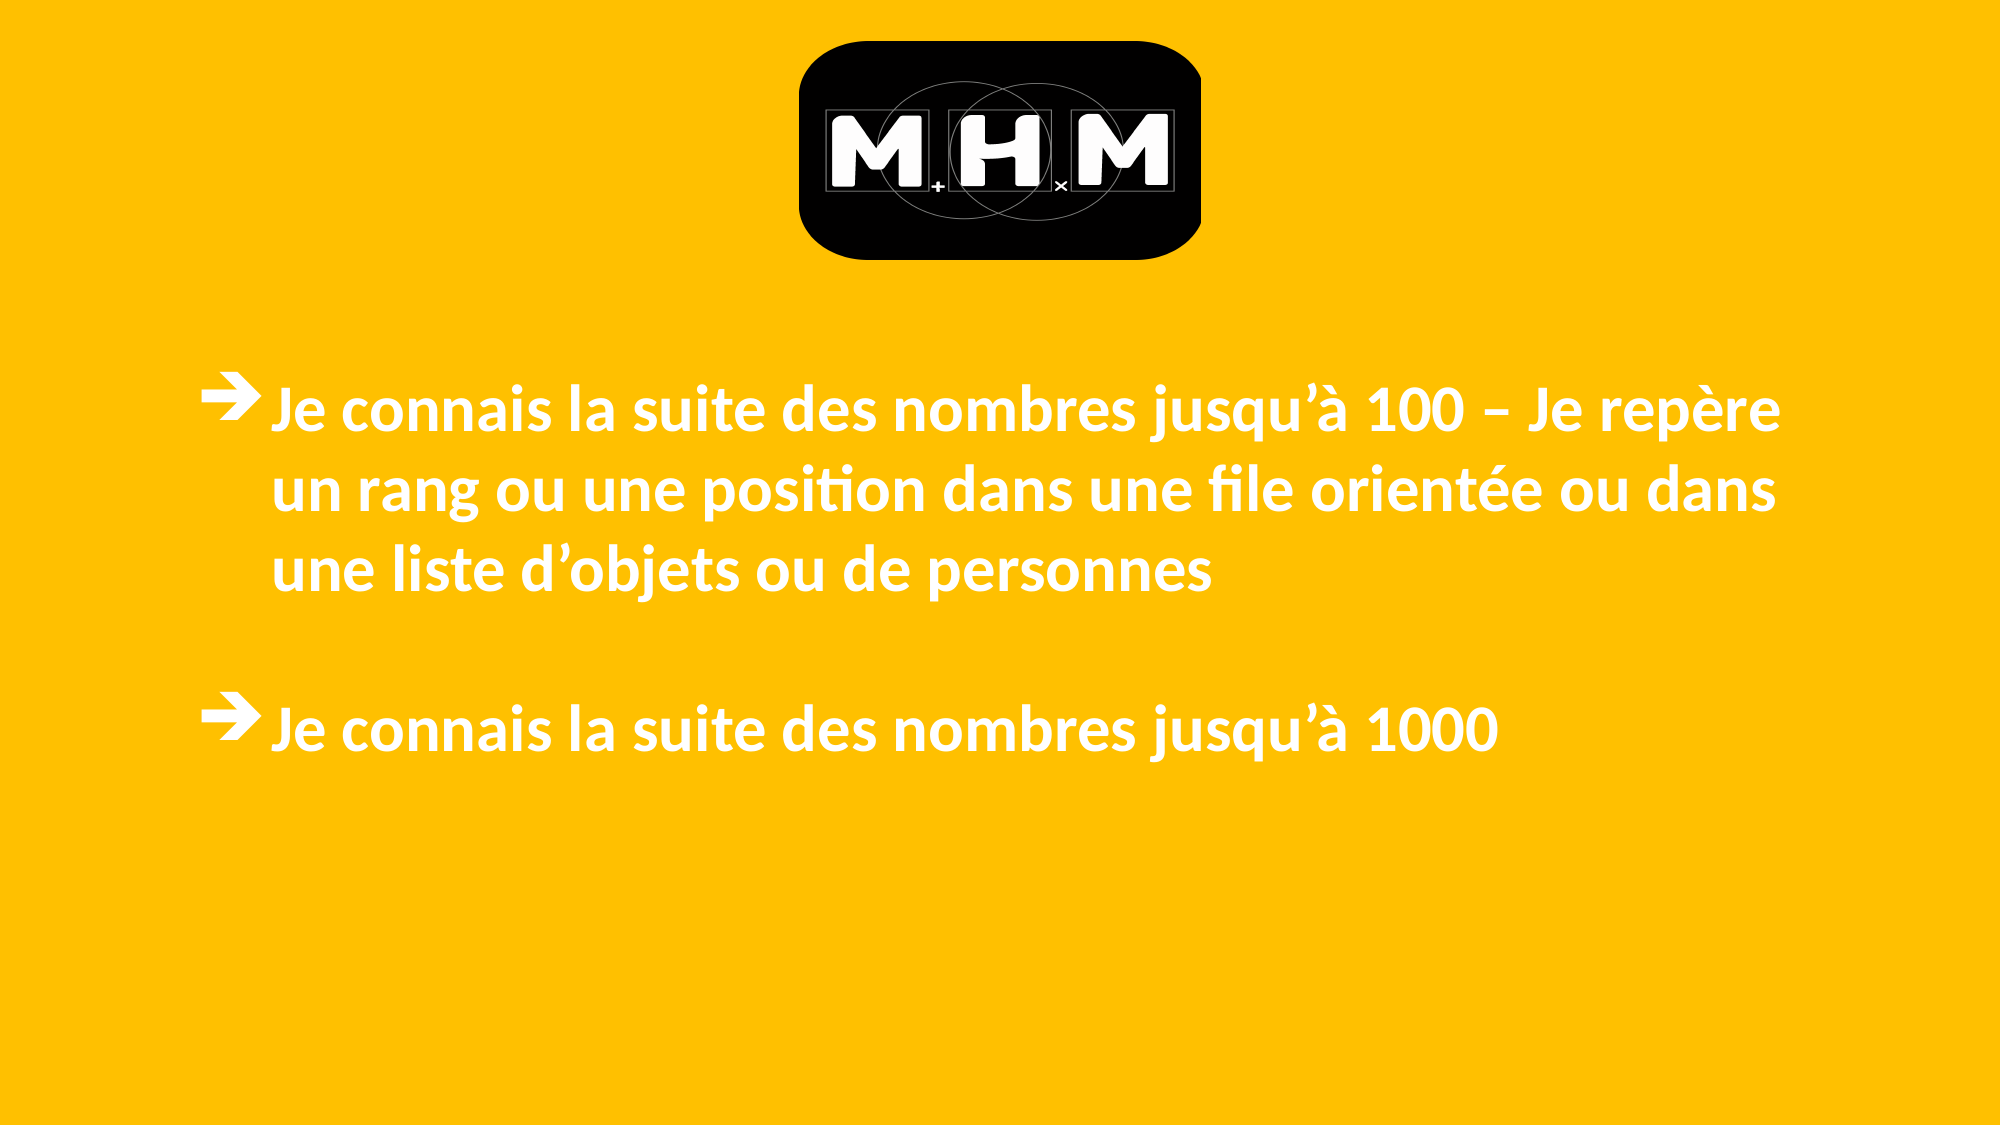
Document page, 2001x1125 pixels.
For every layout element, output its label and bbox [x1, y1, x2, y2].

text_box [0, 0, 2000, 1125]
